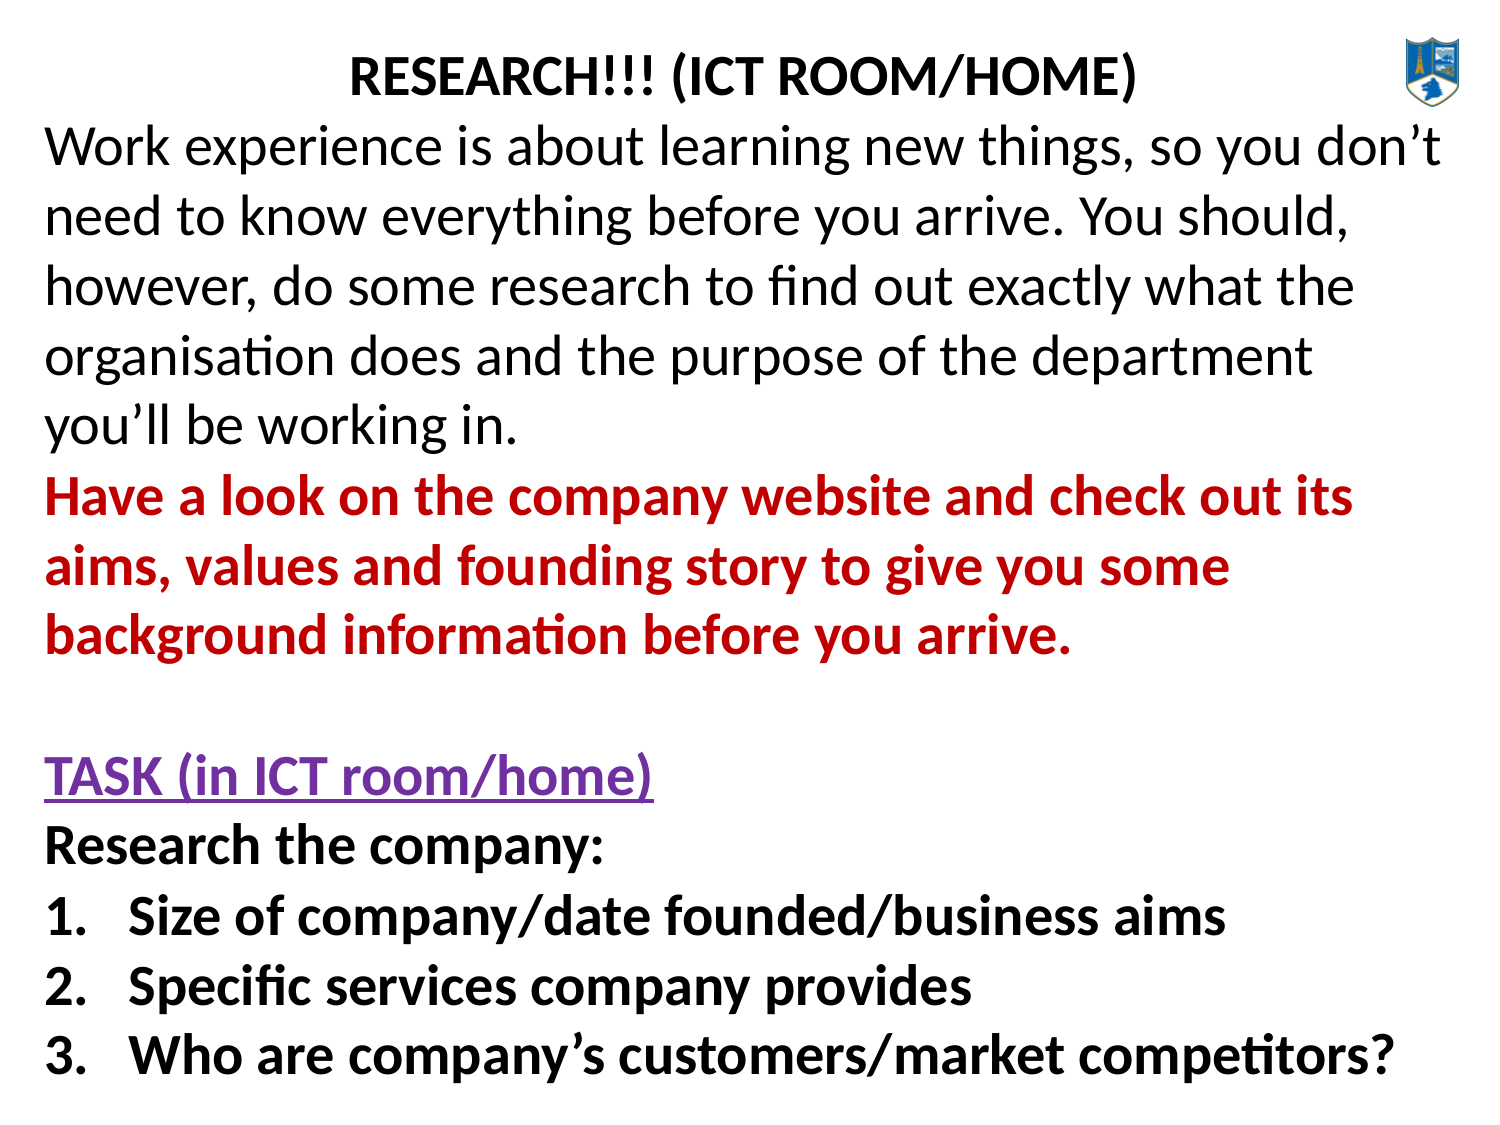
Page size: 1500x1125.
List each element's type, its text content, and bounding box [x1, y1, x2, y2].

text_box RESEARCH!!! (ICT ROOM/HOME) Work experience is about learning new things, so you don’t need to know everything before you arrive. You should, however, do some research to find out exactly what the organisation does and the purpose of the department you’ll be working in. Have a look on the company website and check out its aims, values and founding story to give you some background information before you arrive. TASK (in ICT room/home) Research the company: Size of company/date founded/business aims Specific services company provides Who are company’s customers/market competitors? [29, 29, 1459, 1125]
picture [1406, 37, 1459, 107]
